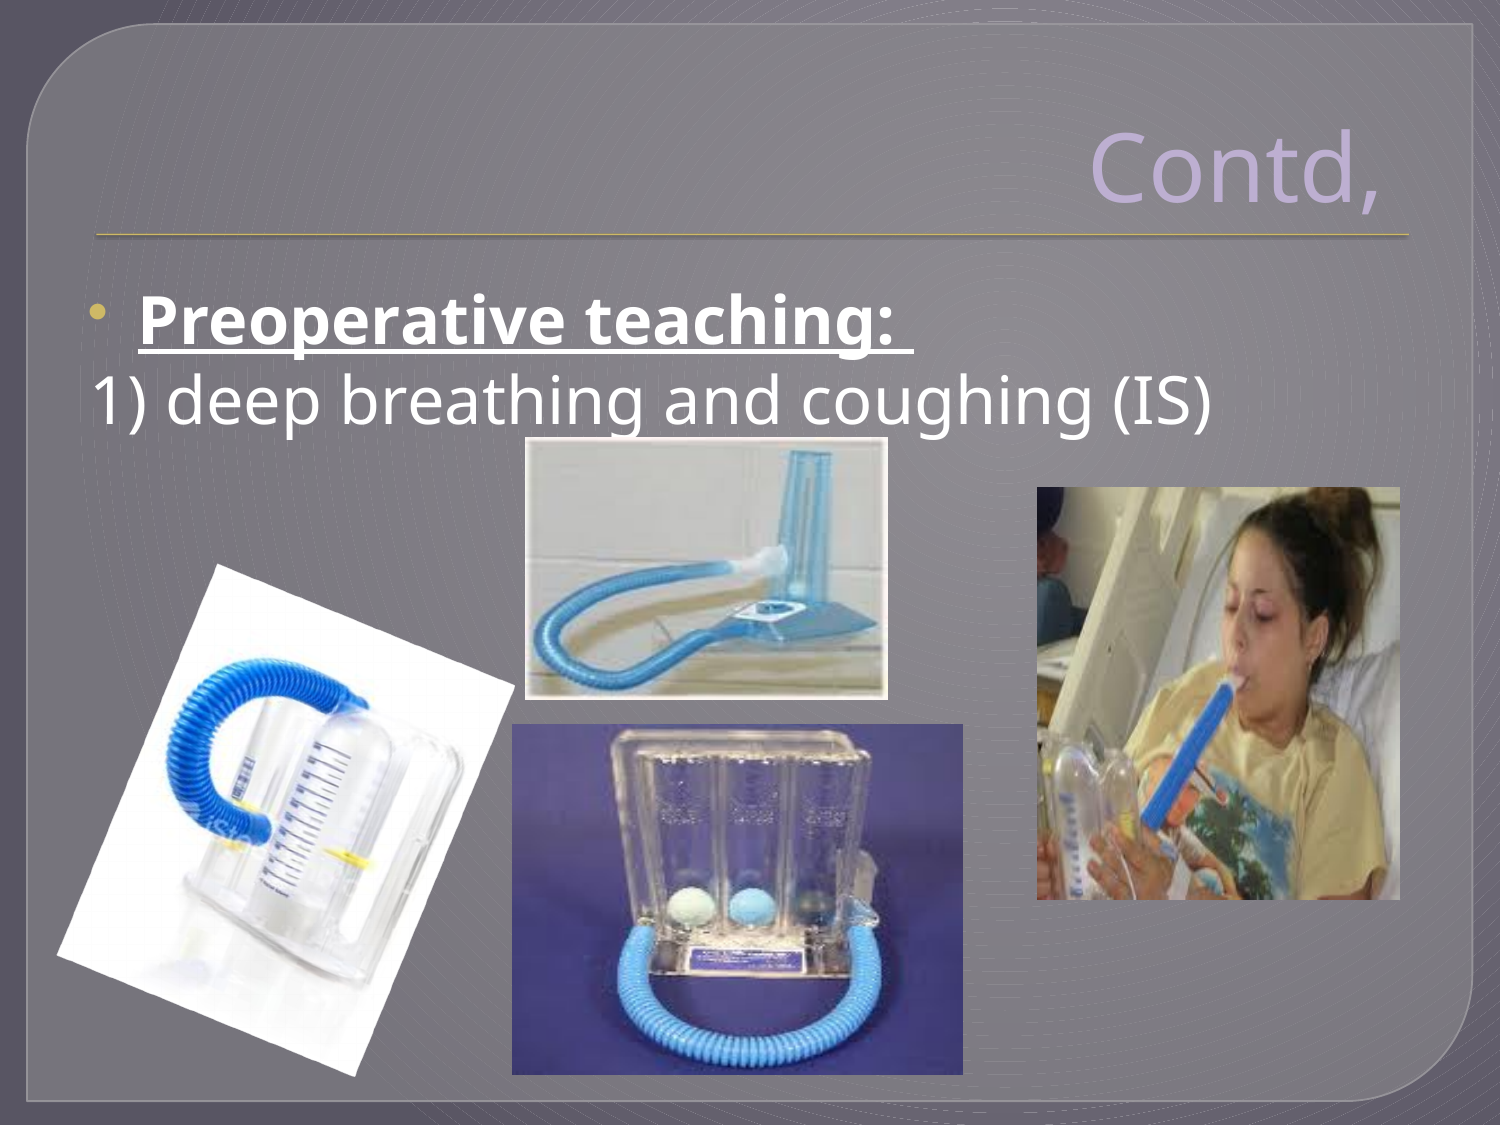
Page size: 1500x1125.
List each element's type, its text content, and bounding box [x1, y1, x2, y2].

list Preoperative teaching: 1) deep breathing and coughing (IS) [75, 270, 1425, 1013]
picture [58, 565, 514, 1076]
title Contd, [75, 41, 1425, 230]
picture [512, 724, 963, 1076]
picture [1037, 487, 1401, 901]
picture [524, 437, 888, 701]
